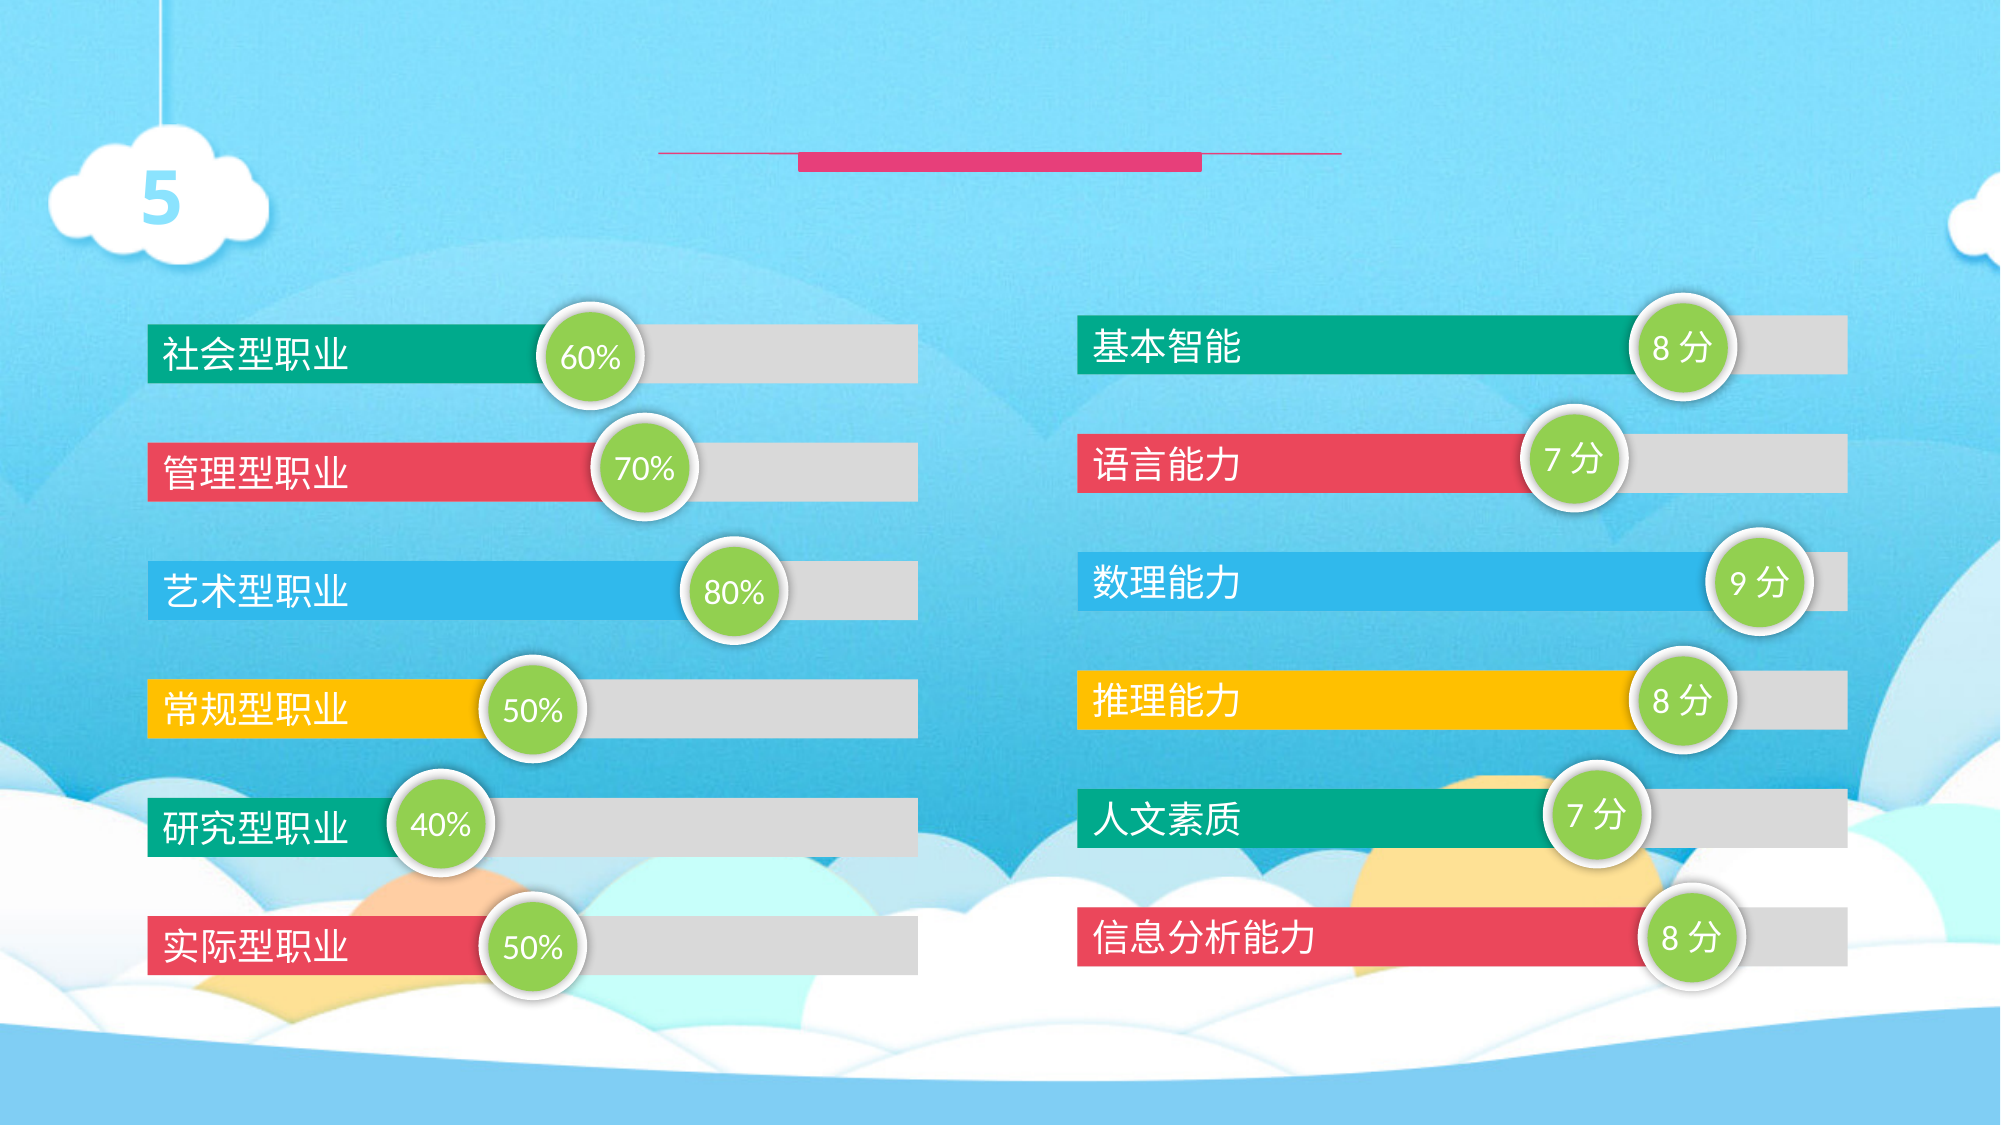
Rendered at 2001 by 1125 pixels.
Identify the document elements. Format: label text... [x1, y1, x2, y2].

text_box 常规型职业 [147, 679, 478, 739]
text_box 艺术型职业 [147, 561, 679, 621]
text_box 基本智能 [1077, 315, 1628, 375]
text_box [1738, 315, 1848, 375]
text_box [1628, 292, 1738, 402]
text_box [679, 536, 789, 645]
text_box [1520, 403, 1629, 513]
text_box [1542, 759, 1652, 869]
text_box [478, 654, 588, 764]
text_box [496, 797, 918, 857]
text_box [478, 891, 588, 1001]
text_box 数理能力 [1077, 552, 1705, 612]
text_box 研究型职业 [147, 797, 386, 857]
text_box 社会型职业 [147, 324, 536, 384]
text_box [1628, 645, 1738, 755]
text_box 人文素质 [1077, 788, 1542, 848]
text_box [386, 768, 496, 878]
picture [0, 0, 2001, 1125]
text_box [536, 301, 645, 411]
text_box [789, 561, 918, 621]
text_box 管理型职业 [147, 442, 590, 502]
text_box 信息分析能力 [1077, 907, 1637, 967]
text_box [1747, 907, 1848, 967]
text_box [590, 412, 700, 522]
text_box [700, 442, 918, 502]
text_box [1814, 552, 1848, 612]
text_box [588, 679, 918, 739]
text_box [588, 916, 918, 976]
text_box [1637, 882, 1747, 992]
text_box 推理能力 [1077, 670, 1628, 730]
text_box [645, 324, 918, 384]
text_box 语言能力 [1077, 433, 1520, 493]
text_box [1738, 670, 1848, 730]
text_box [1652, 788, 1848, 848]
text_box 实际型职业 [147, 916, 478, 976]
text_box [1629, 433, 1848, 493]
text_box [1705, 527, 1814, 636]
